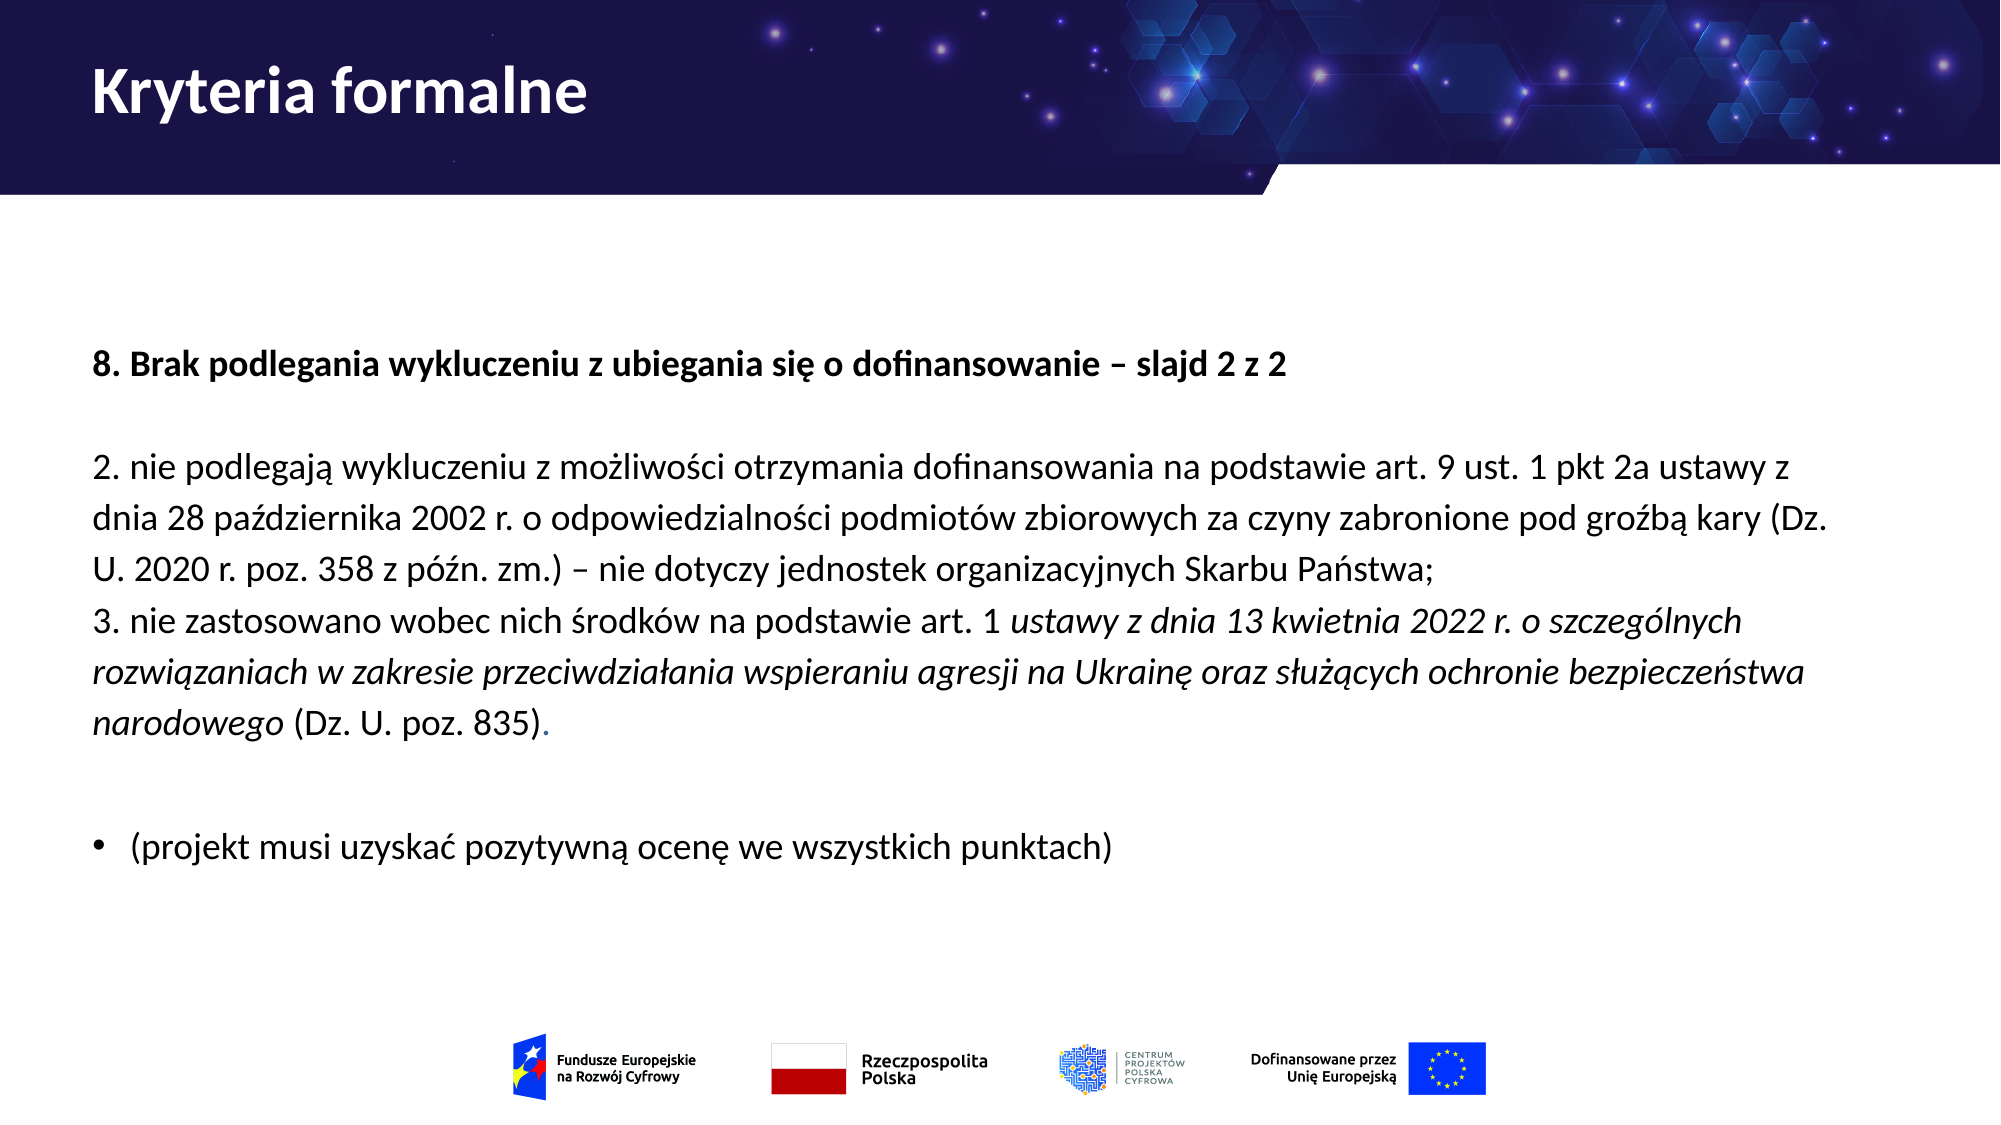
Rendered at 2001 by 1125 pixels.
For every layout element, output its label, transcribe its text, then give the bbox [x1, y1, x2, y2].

list 8. Brak podlegania wykluczeniu z ubiegania się o dofinansowanie – slajd 2 z 2 2. nie podlegają wykluczeniu z możliwości otrzymania dofinansowania na podstawie art. 9 ust. 1 pkt 2a ustawy z dnia 28 października 2002 r. o odpowiedzialności podmiotów zbiorowych za czyny zabronione pod groźbą kary (Dz. U. 2020 r. poz. 358 z późn. zm.) – nie dotyczy jednostek organizacyjnych Skarbu Państwa; 3. nie zastosowano wobec nich środków na podstawie art. 1 ustawy z dnia 13 kwietnia 2022 r. o szczególnych rozwiązaniach w zakresie przeciwdziałania wspieraniu agresji na Ukrainę oraz służących ochronie bezpieczeństwa narodowego (Dz. U. poz. 835). (projekt musi uzyskać pozytywną ocenę we wszystkich punktach) [77, 229, 1863, 904]
title Kryteria formalne [77, 46, 1863, 136]
picture [0, 0, 2000, 195]
picture [491, 1011, 1509, 1122]
